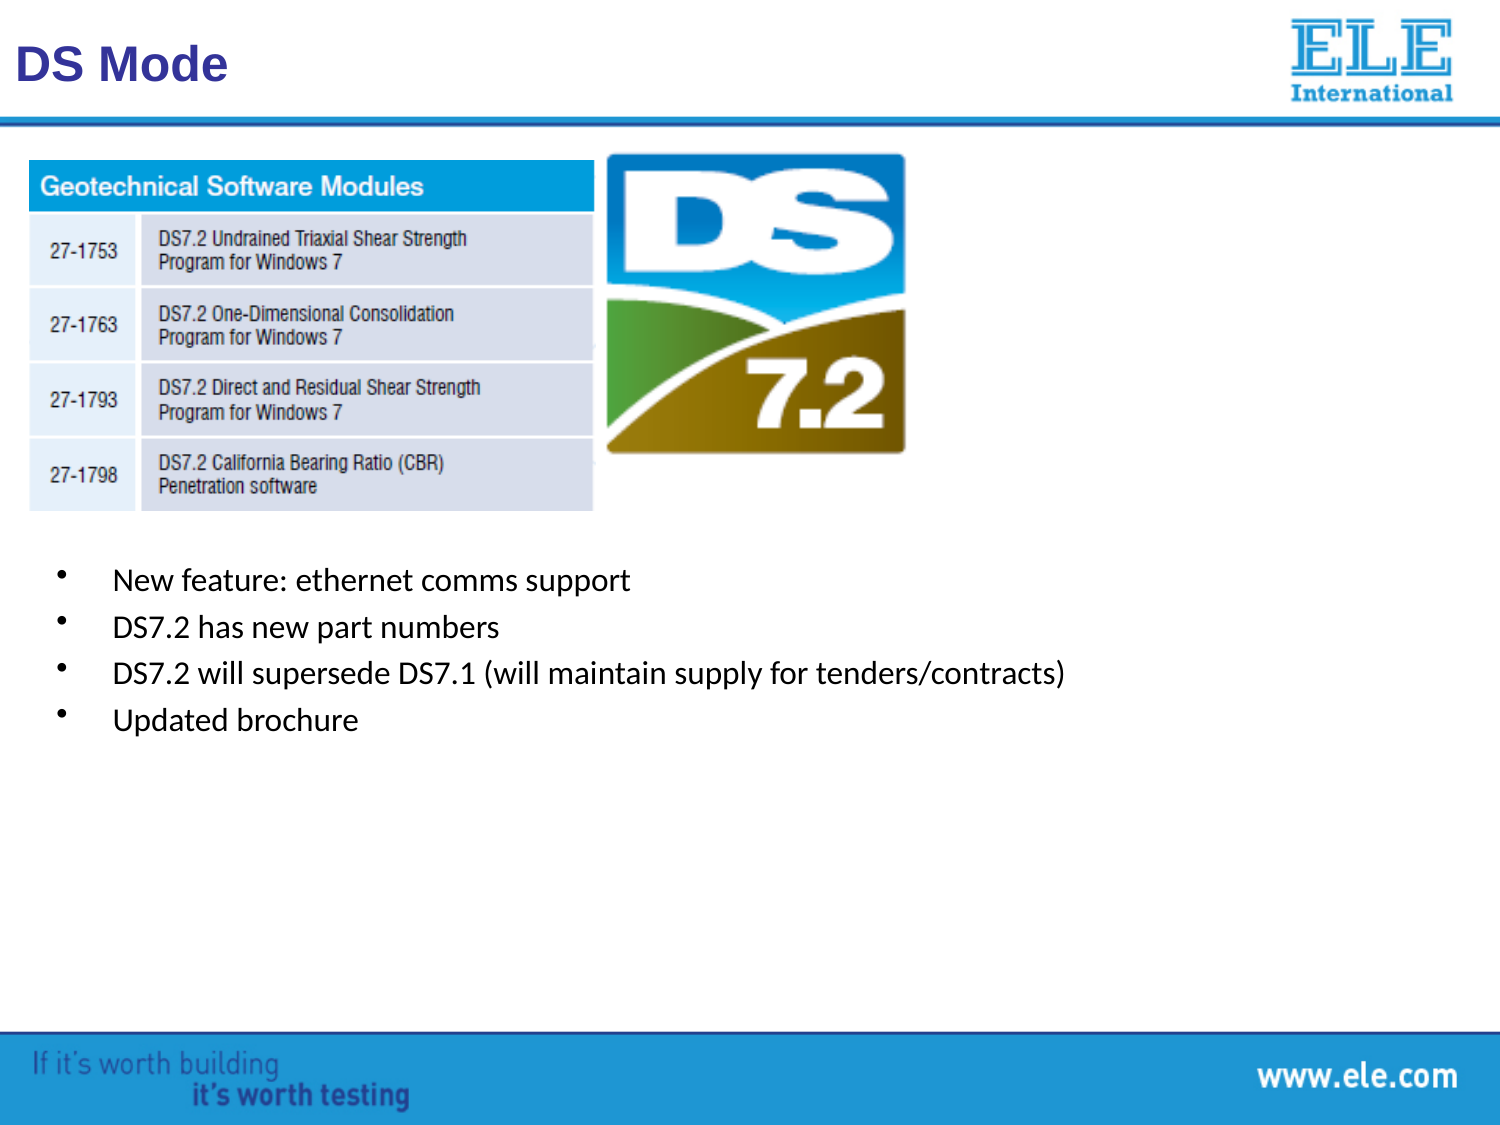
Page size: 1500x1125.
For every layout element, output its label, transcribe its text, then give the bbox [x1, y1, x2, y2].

picture [0, 0, 1500, 1125]
title DS Mode [0, 23, 1276, 99]
text_box New feature: ethernet comms support DS7.2 has new part numbers DS7.2 will supersede DS7.1 (will maintain supply for tenders/contracts) Updated brochure [41, 550, 1448, 976]
